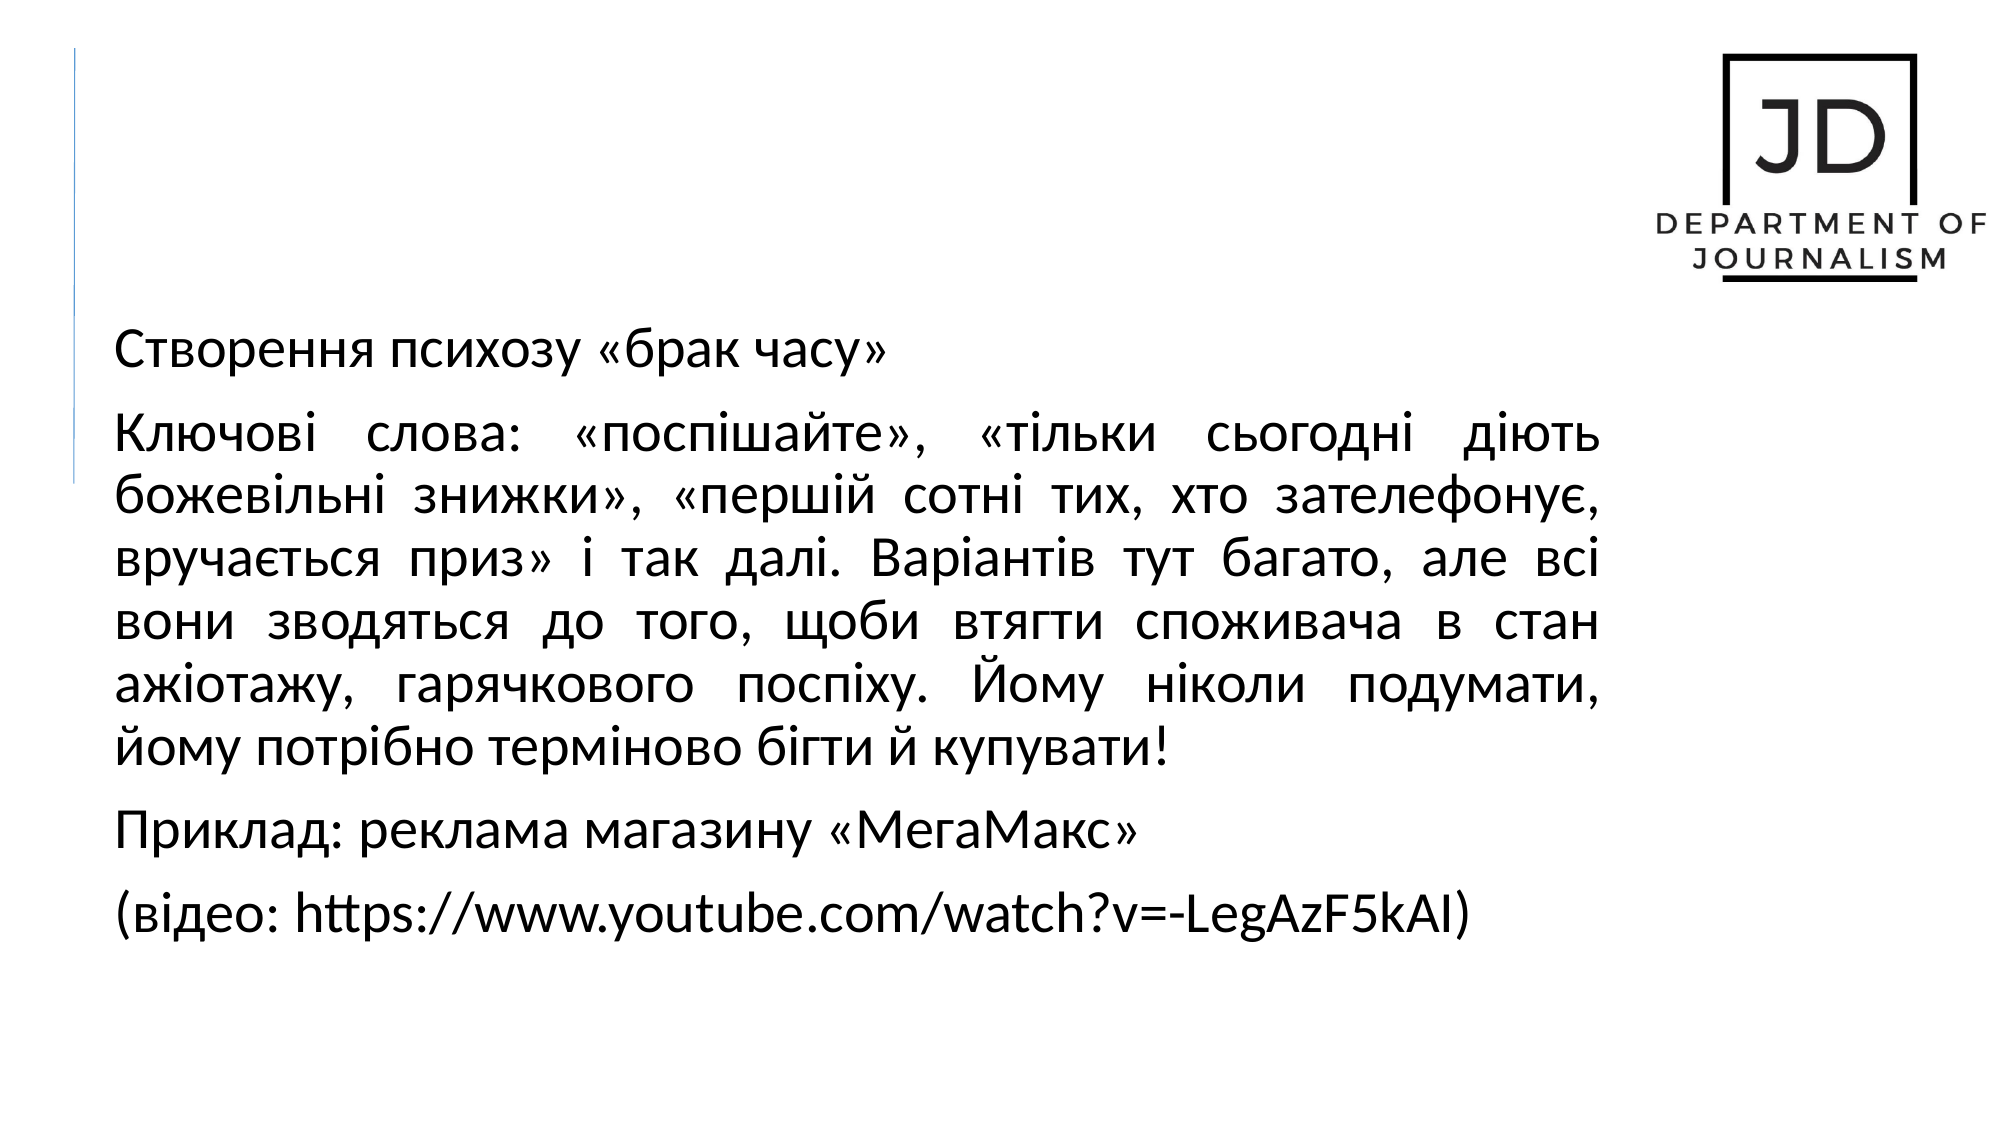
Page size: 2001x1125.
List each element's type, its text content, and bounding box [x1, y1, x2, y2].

list Створення психозу «брак часу» Ключові слова: «поспішайте», «тільки сьогодні діють божевільні знижки», «першій сотні тих, хто зателефонує, вручається приз» і так далі. Варіантів тут багато, але всі вони зводяться до того, щоби втягти споживача в стан ажіотажу, гарячкового поспіху. Йому ніколи подумати, йому потрібно терміново бігти й купувати! Приклад: реклама магазину «МегаМакс» (відео: https://www.youtube.com/watch?v=-LegAzF5kAI) [99, 309, 1617, 1096]
picture [1641, 0, 2000, 358]
